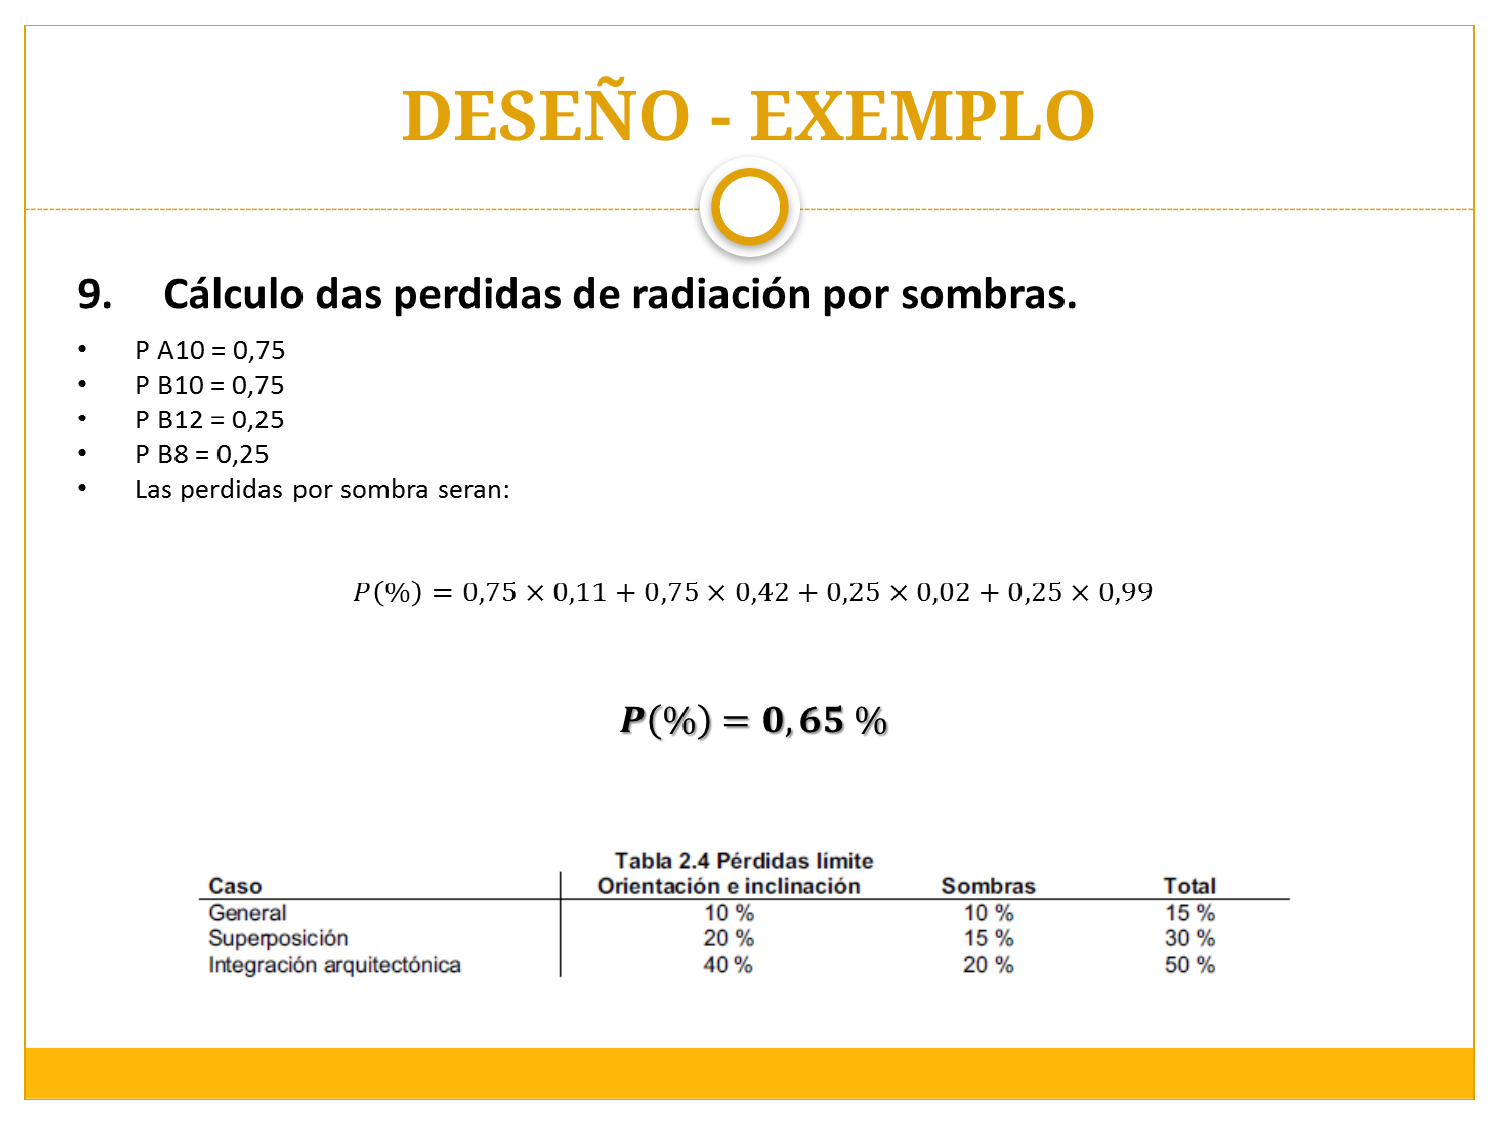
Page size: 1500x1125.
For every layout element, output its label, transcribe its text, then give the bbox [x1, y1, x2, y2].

list [49, 250, 1445, 1001]
title DESEÑO - EXEMPLO [49, 37, 1450, 162]
picture [170, 842, 1323, 1004]
